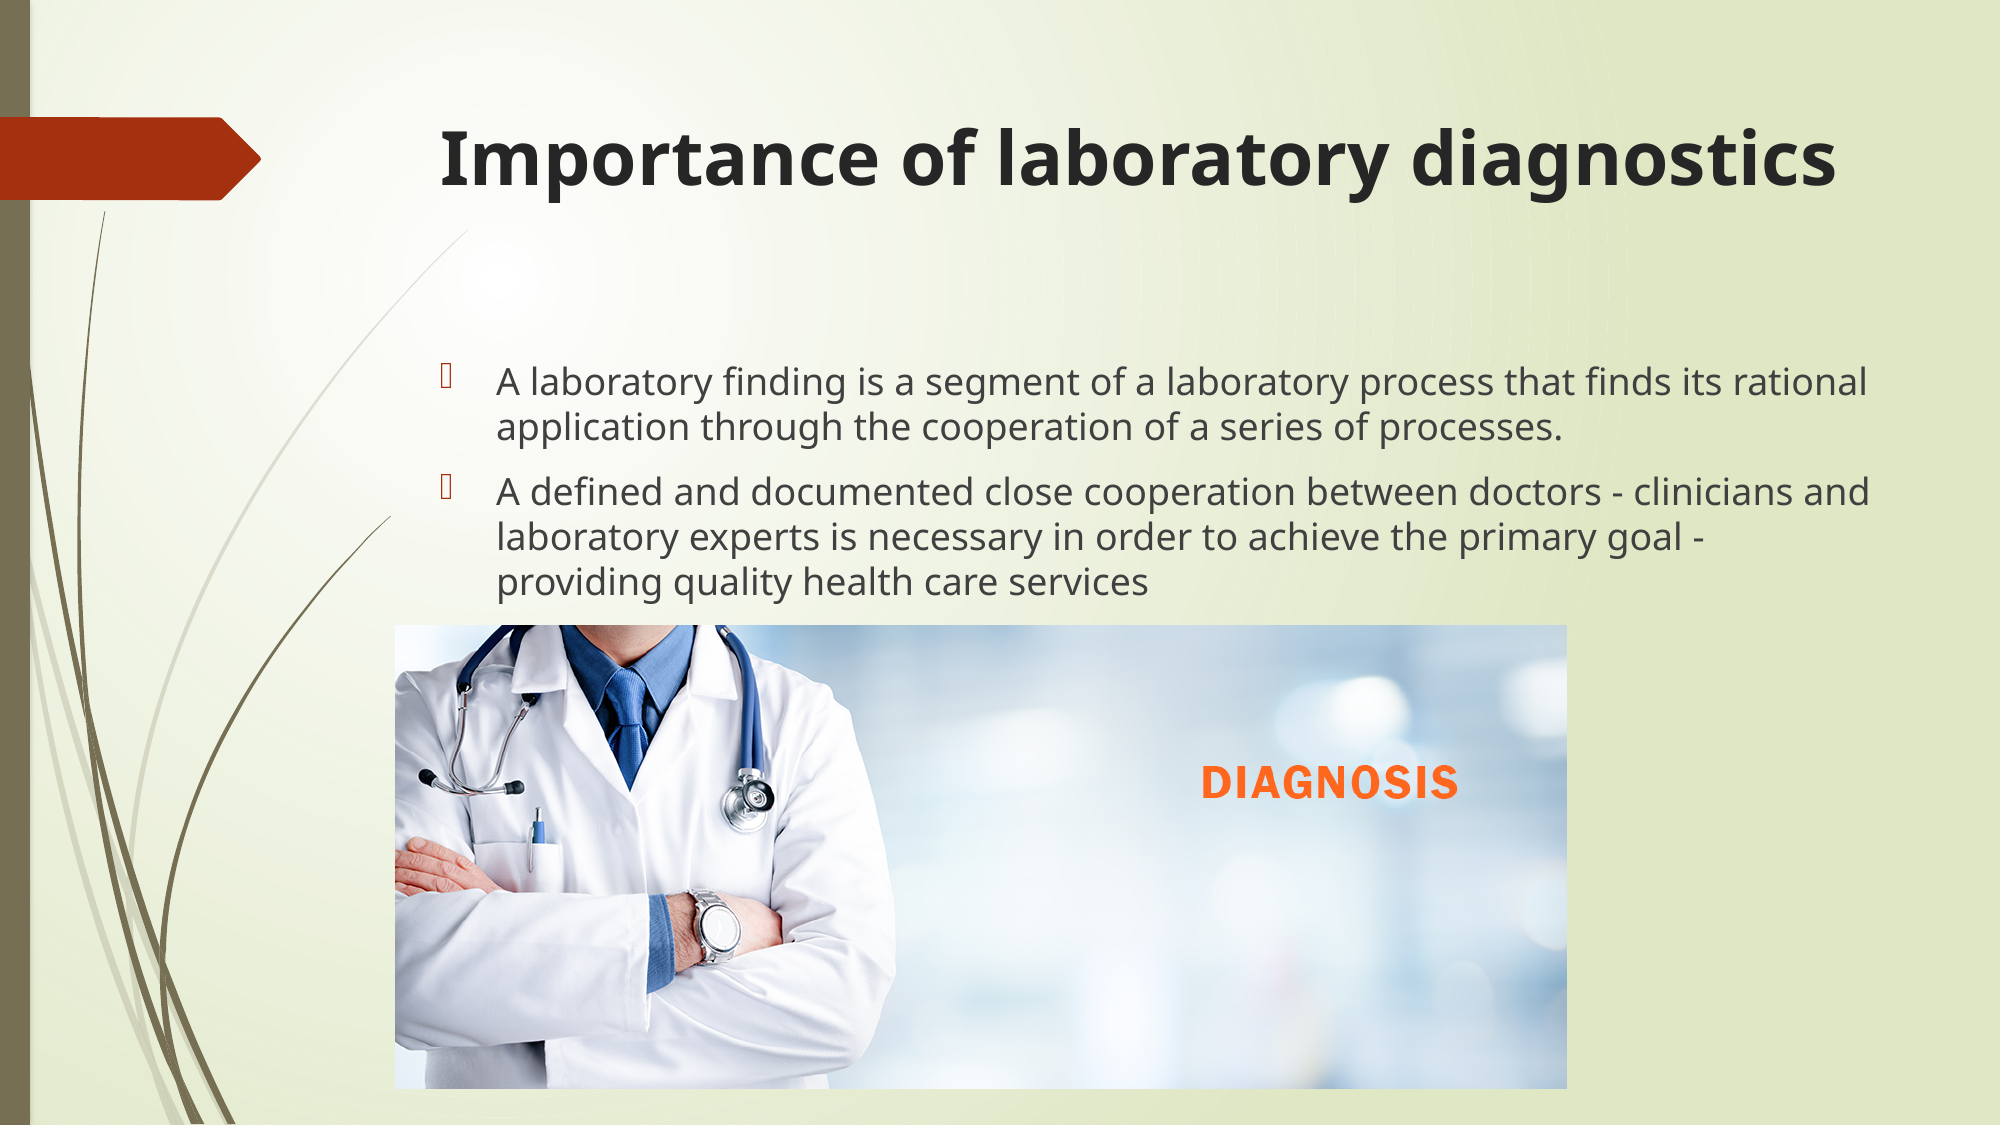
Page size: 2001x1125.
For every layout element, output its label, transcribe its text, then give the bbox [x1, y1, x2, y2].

list A laboratory finding is a segment of a laboratory process that finds its rational application through the cooperation of a series of processes. A defined and documented close cooperation between doctors - clinicians and laboratory experts is necessary in order to achieve the primary goal - providing quality health care services [424, 350, 1888, 970]
title Importance of laboratory diagnostics [425, 102, 1888, 313]
picture [394, 624, 1567, 1090]
